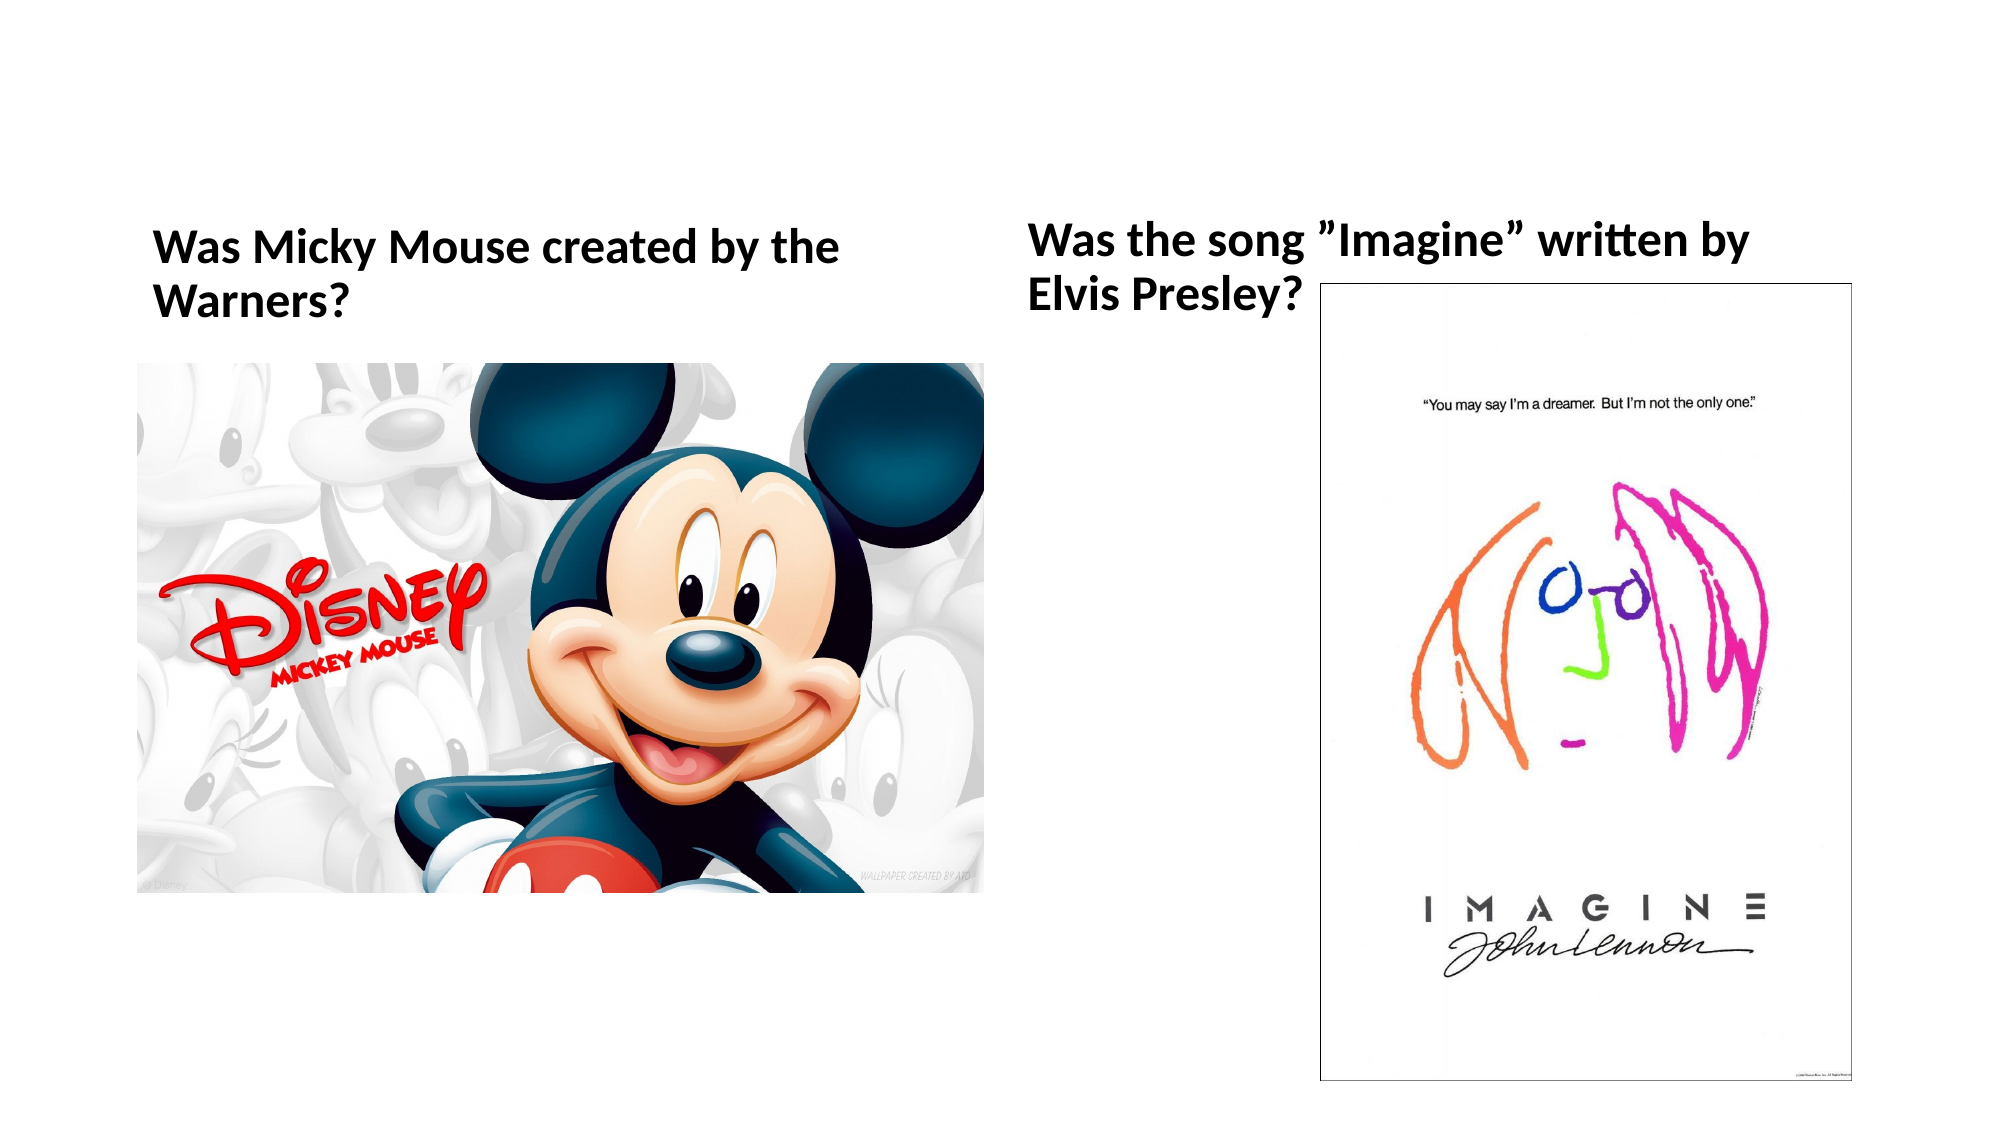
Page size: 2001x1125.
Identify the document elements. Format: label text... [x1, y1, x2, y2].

list Was the song ”Imagine” written by Elvis Presley? [1012, 193, 1863, 330]
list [1319, 283, 1852, 1081]
list Was Micky Mouse created by the Warners? [137, 275, 984, 363]
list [137, 363, 984, 893]
